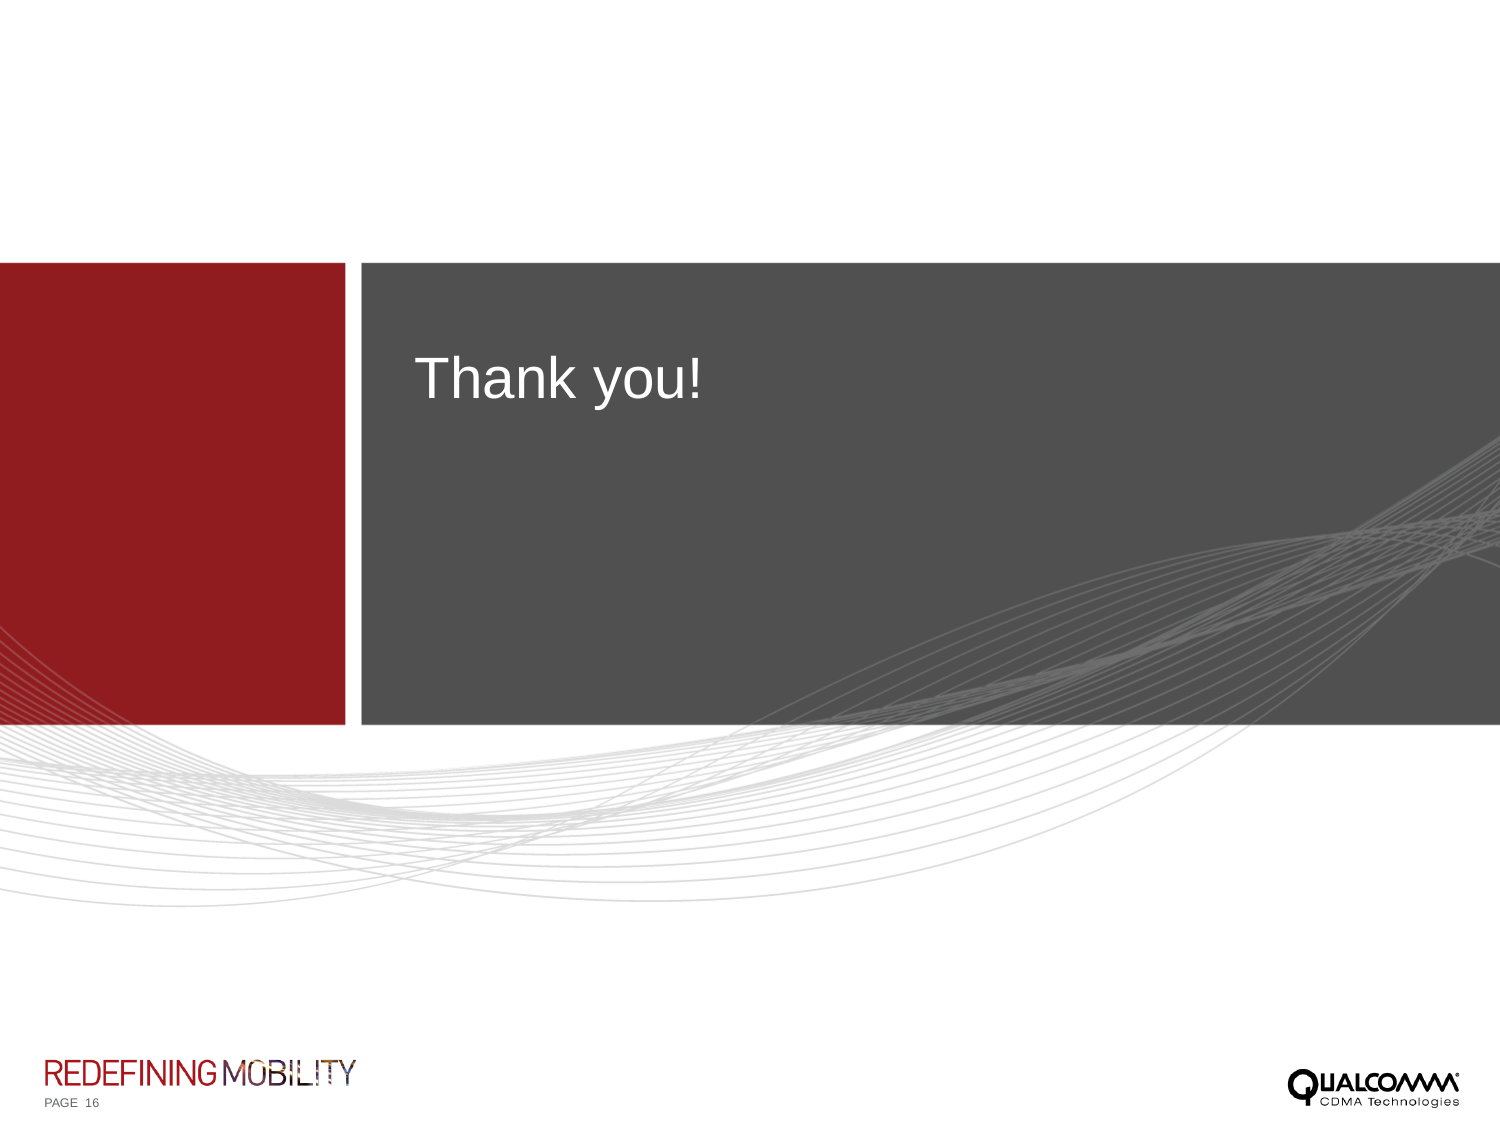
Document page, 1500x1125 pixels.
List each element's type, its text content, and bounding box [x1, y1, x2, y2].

list Thank you! [399, 337, 1188, 538]
picture [30, 1048, 366, 1098]
picture [0, 187, 1500, 938]
